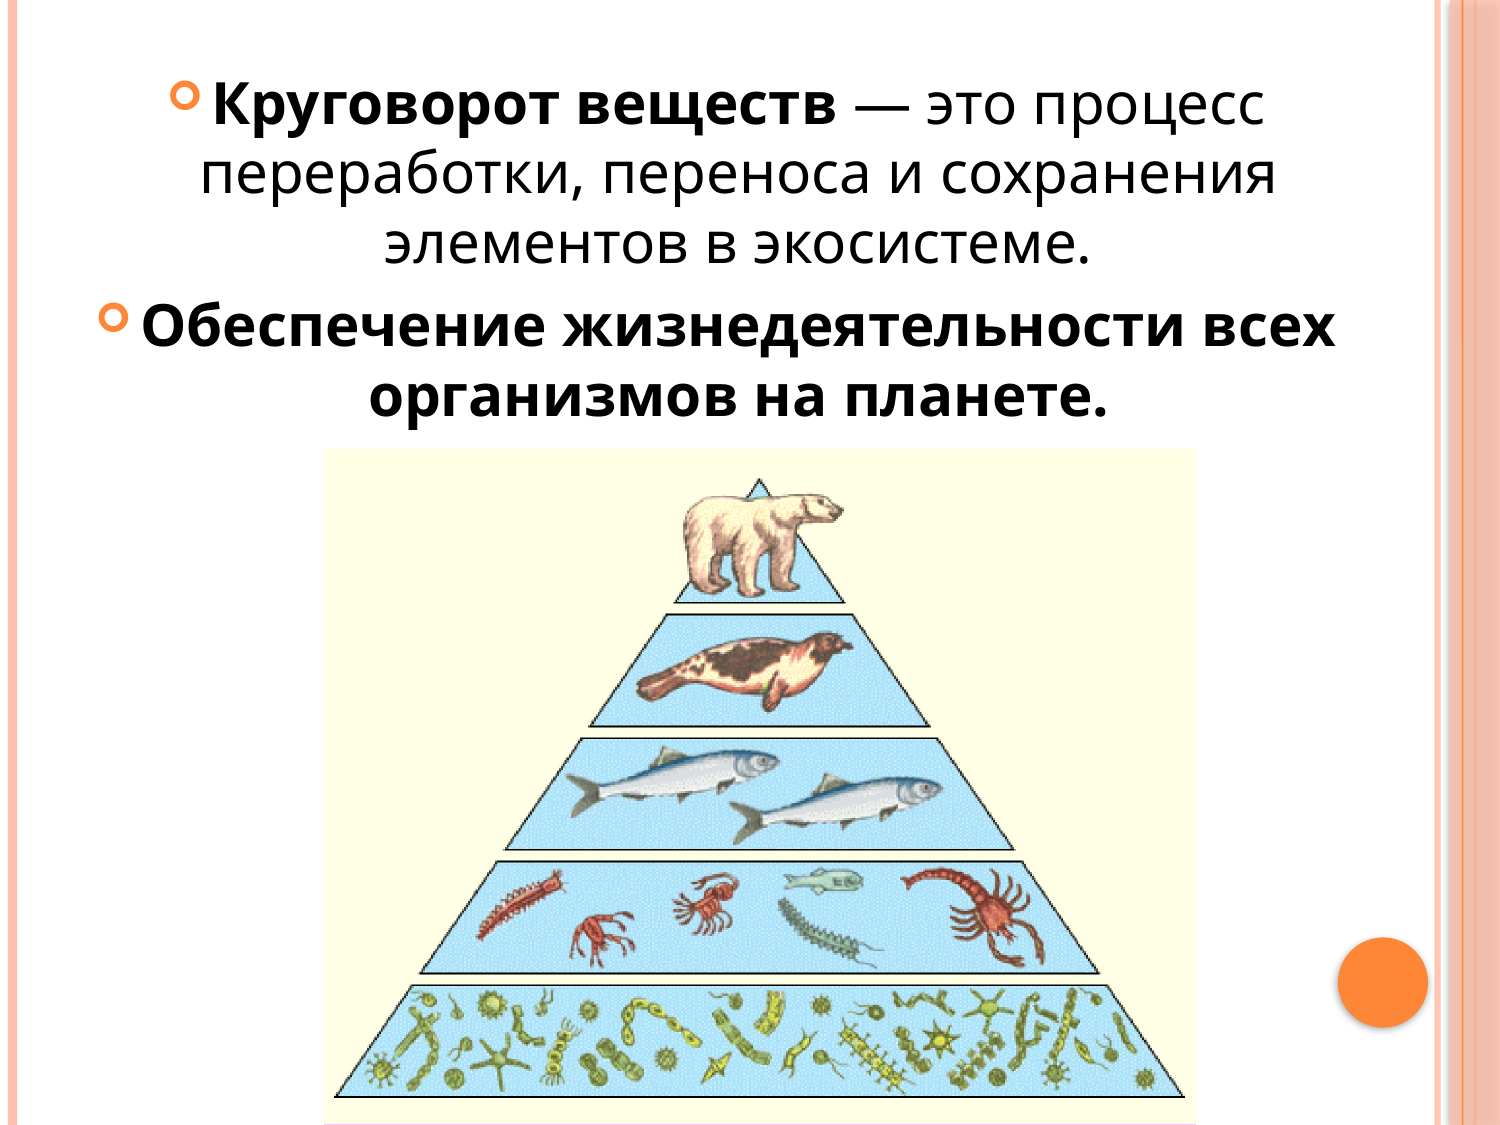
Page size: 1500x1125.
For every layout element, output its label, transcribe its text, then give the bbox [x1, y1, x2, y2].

picture [324, 448, 1197, 1125]
list Круговорот веществ — это процесс переработки, переноса и сохранения элементов в экосистеме. Обеспечение жизнедеятельности всех организмов на планете. [17, 57, 1416, 607]
